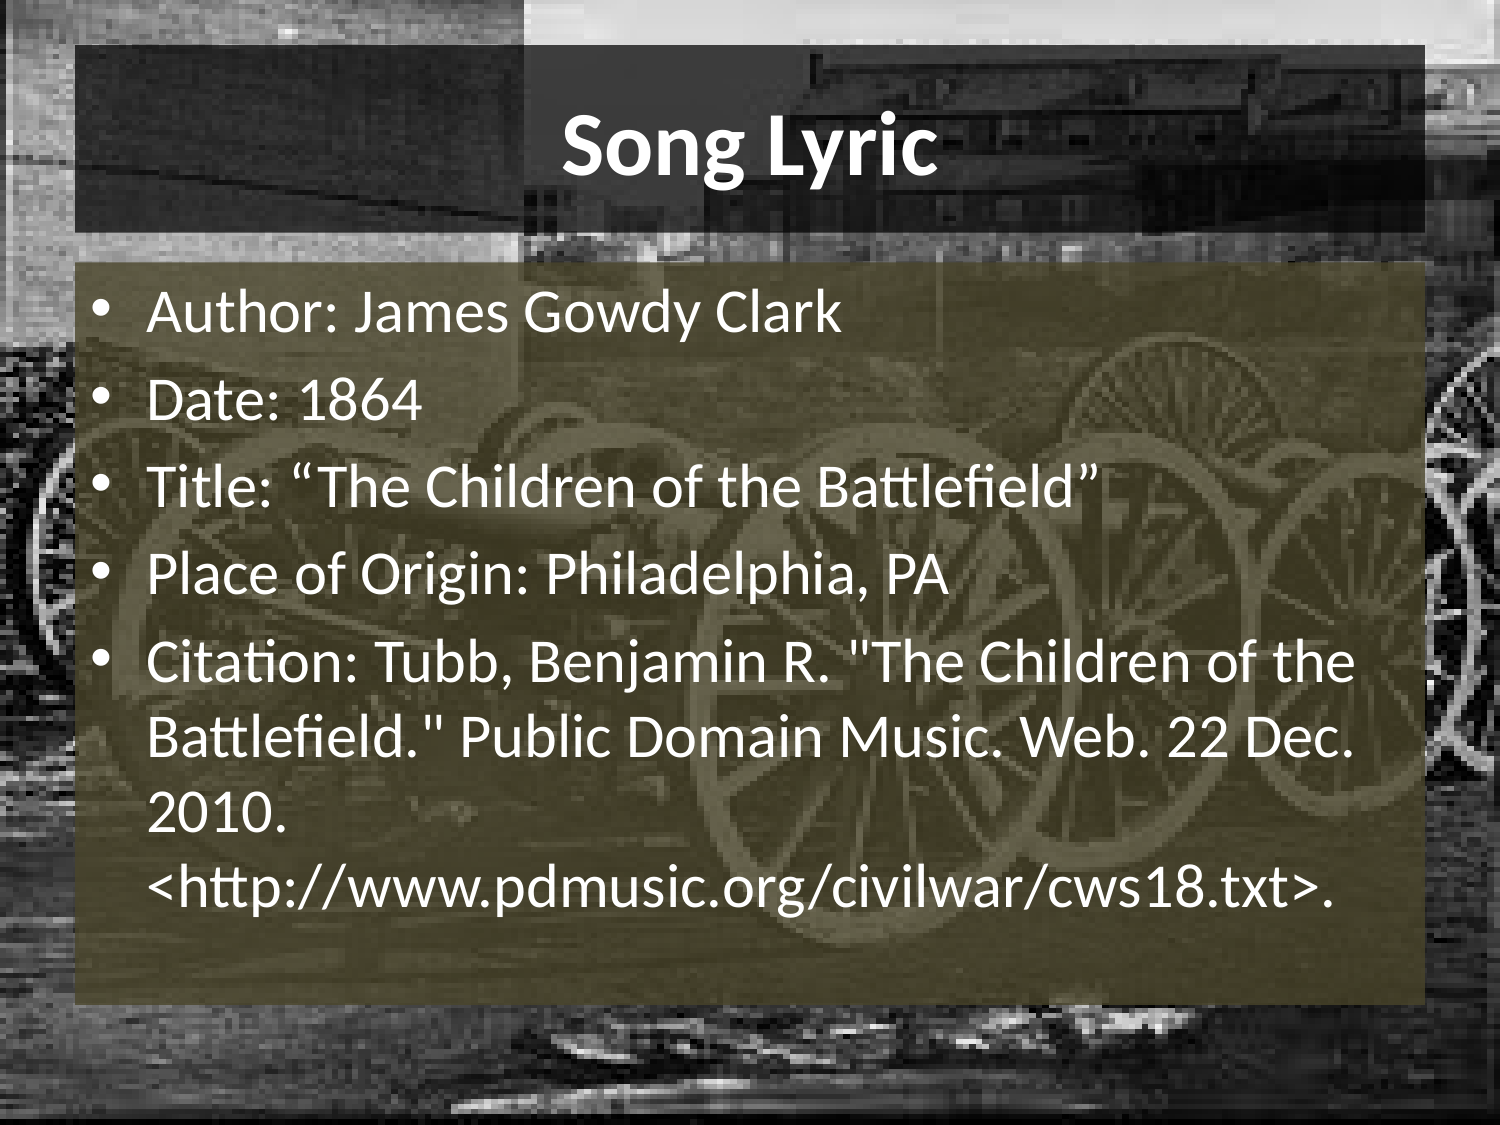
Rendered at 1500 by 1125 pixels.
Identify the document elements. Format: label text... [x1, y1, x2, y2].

title Song Lyric [75, 45, 1425, 233]
list Author: James Gowdy Clark Date: 1864 Title: “The Children of the Battlefield” Place of Origin: Philadelphia, PA Citation: Tubb, Benjamin R. "The Children of the Battlefield." Public Domain Music. Web. 22 Dec. 2010. <http://www.pdmusic.org/civilwar/cws18.txt>. [75, 262, 1425, 1005]
picture [0, 0, 1500, 1125]
